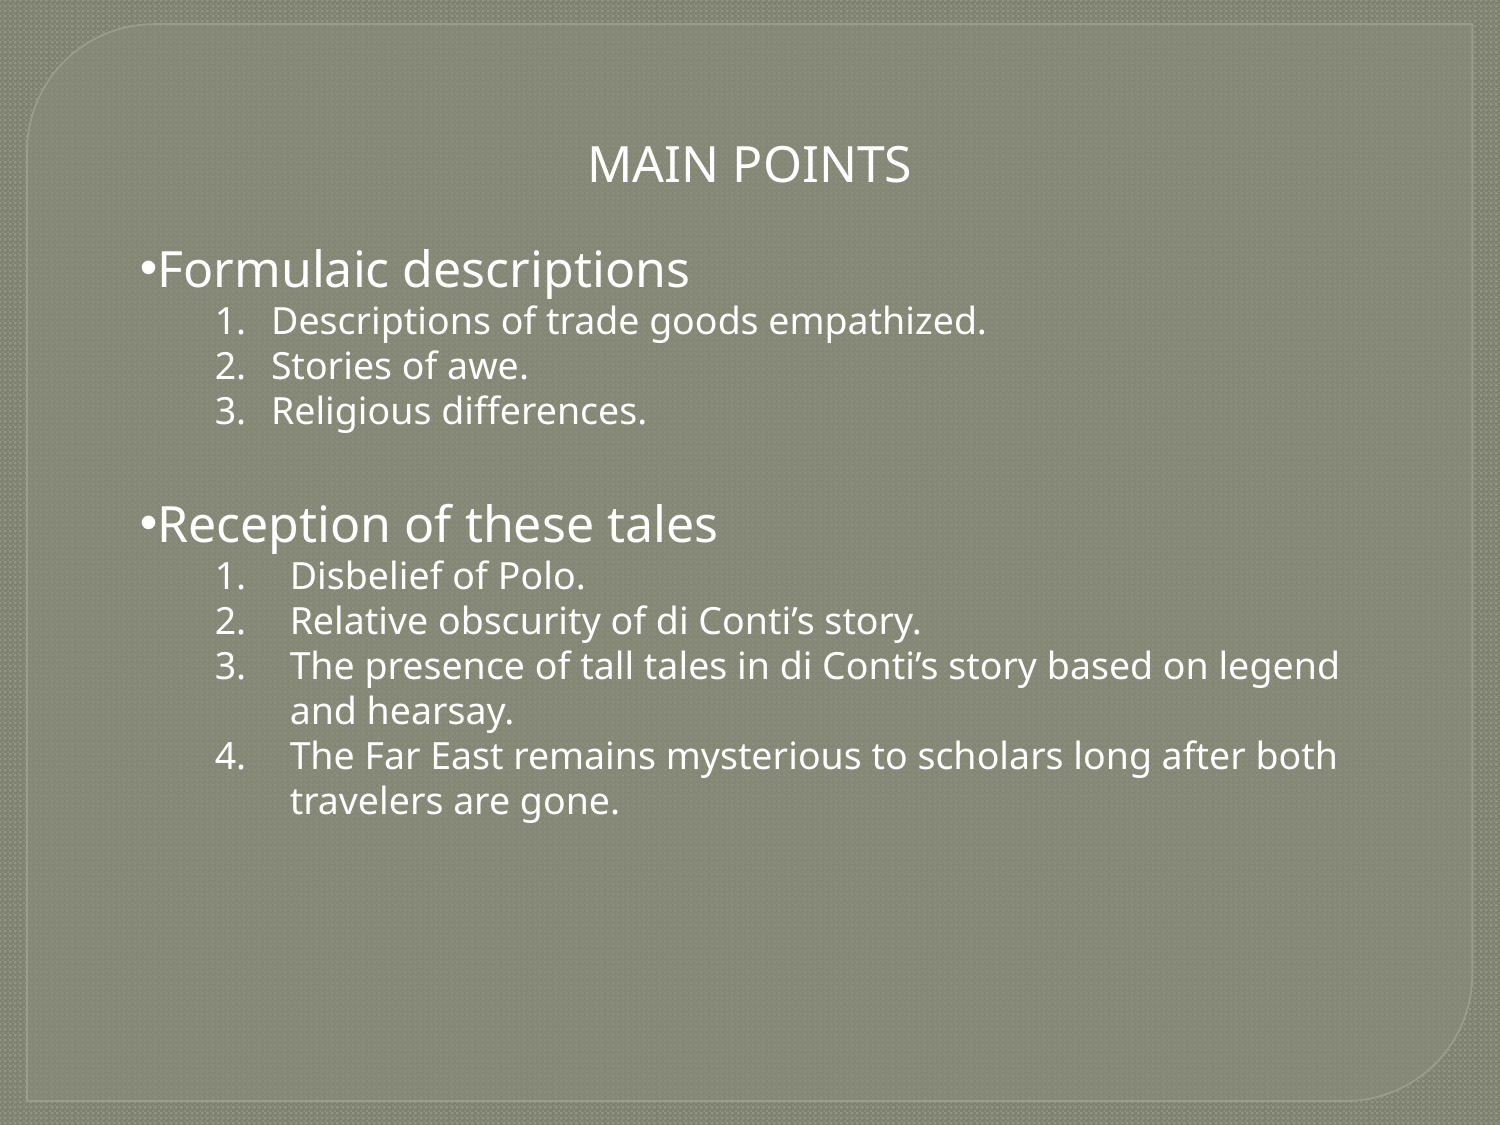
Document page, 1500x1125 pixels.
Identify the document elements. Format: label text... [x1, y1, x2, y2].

text_box MAIN POINTS Formulaic descriptions Descriptions of trade goods empathized. Stories of awe. Religious differences. Reception of these tales Disbelief of Polo. Relative obscurity of di Conti’s story. The presence of tall tales in di Conti’s story based on legend and hearsay. The Far East remains mysterious to scholars long after both travelers are gone. [125, 124, 1375, 1125]
